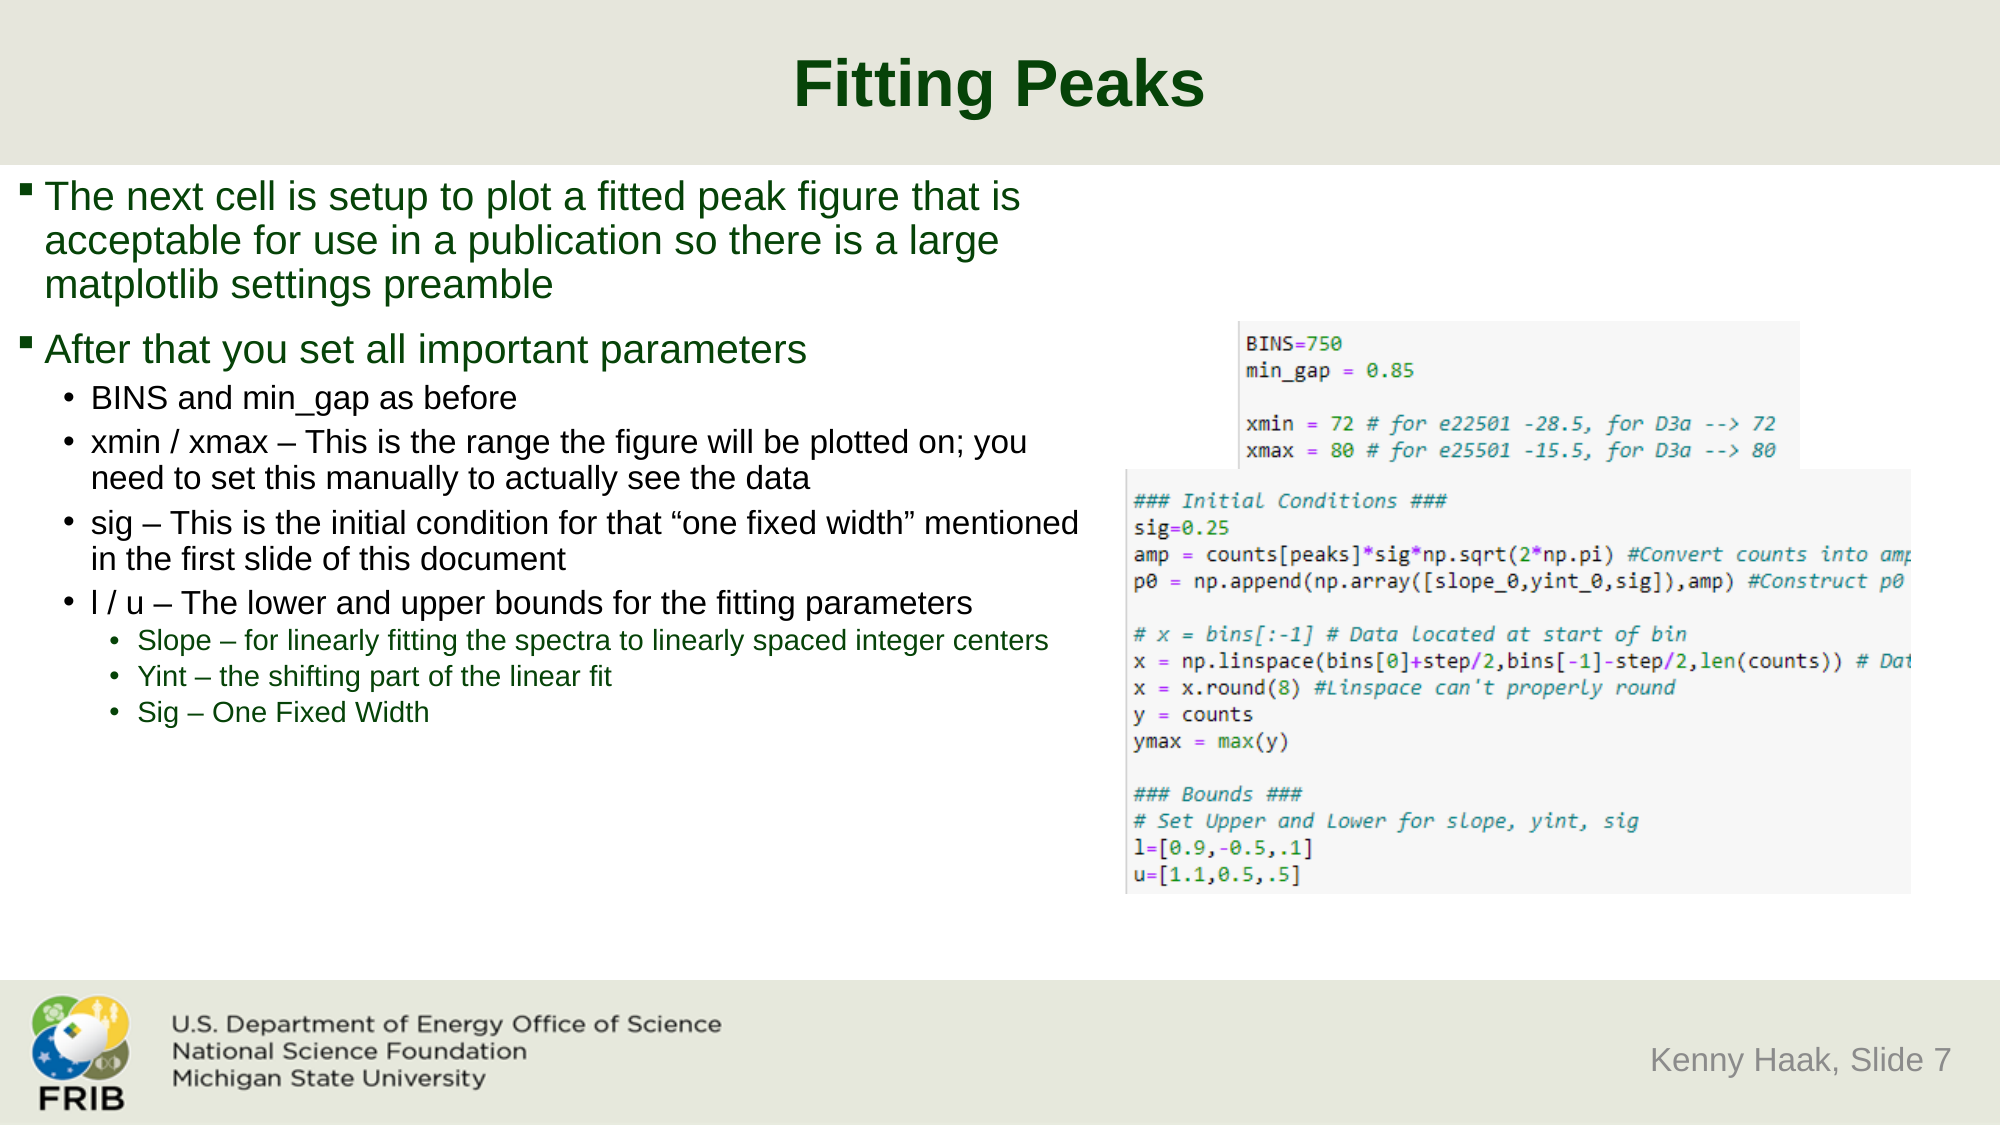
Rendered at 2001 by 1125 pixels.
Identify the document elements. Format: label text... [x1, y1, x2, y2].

list The next cell is setup to plot a fitted peak figure that is acceptable for use in a publication so there is a large matplotlib settings preamble After that you set all important parameters BINS and min_gap as before xmin / xmax – This is the range the figure will be plotted on; you need to set this manually to actually see the data sig – This is the initial condition for that “one fixed width” mentioned in the first slide of this document l / u – The lower and upper bounds for the fitting parameters Slope – for linearly fitting the spectra to linearly spaced integer centers Yint – the shifting part of the linear fit Sig – One Fixed Width [16, 174, 1101, 967]
picture [0, 0, 2000, 165]
picture [0, 980, 2000, 1125]
picture [1117, 321, 1911, 894]
title Fitting Peaks [16, 46, 1984, 128]
